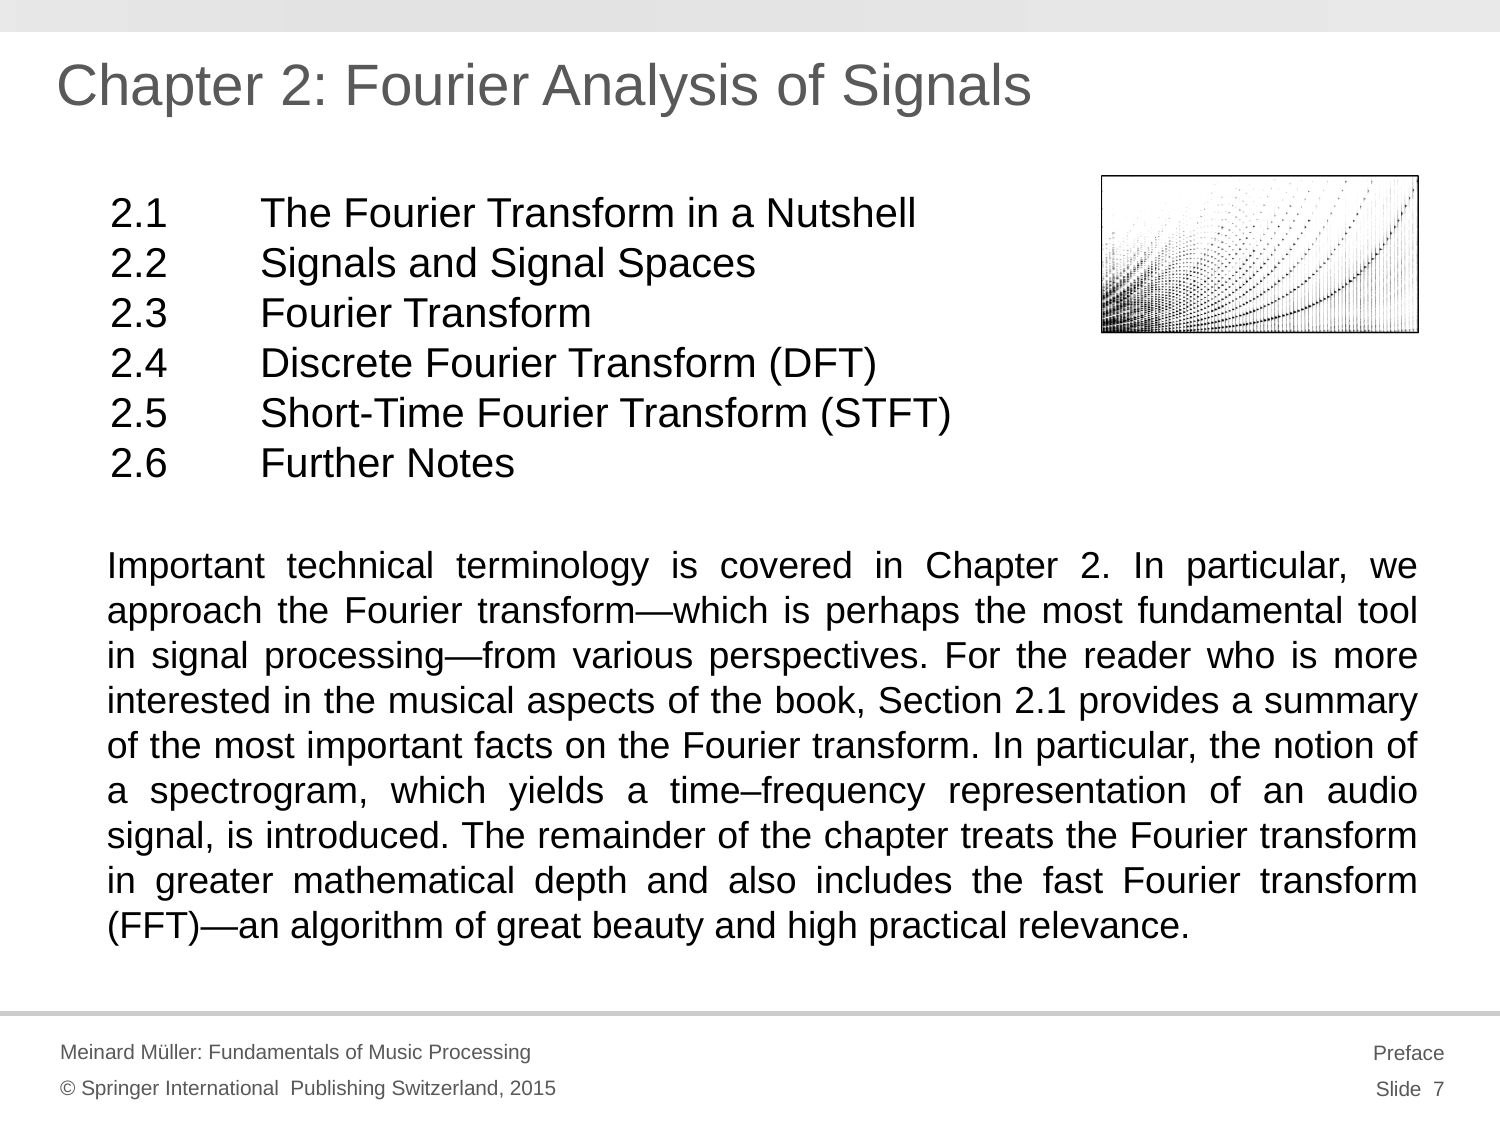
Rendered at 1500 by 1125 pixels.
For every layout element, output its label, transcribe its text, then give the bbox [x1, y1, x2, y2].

picture [1098, 173, 1420, 334]
title Chapter 2: Fourier Analysis of Signals [40, 39, 1448, 133]
picture [0, 0, 1500, 32]
text_box 2.1 The Fourier Transform in a Nutshell 2.2 Signals and Signal Spaces 2.3 Fourier Transform 2.4 Discrete Fourier Transform (DFT) 2.5 Short-Time Fourier Transform (STFT) 2.6 Further Notes [95, 178, 968, 494]
text_box Important technical terminology is covered in Chapter 2. In particular, we approach the Fourier transform—which is perhaps the most fundamental tool in signal processing—from various perspectives. For the reader who is more interested in the musical aspects of the book, Section 2.1 provides a summary of the most important facts on the Fourier transform. In particular, the notion of a spectrogram, which yields a time–frequency representation of an audio signal, is introduced. The remainder of the chapter treats the Fourier transform in greater mathematical depth and also includes the fast Fourier transform (FFT)—an algorithm of great beauty and high practical relevance. [92, 533, 1434, 953]
